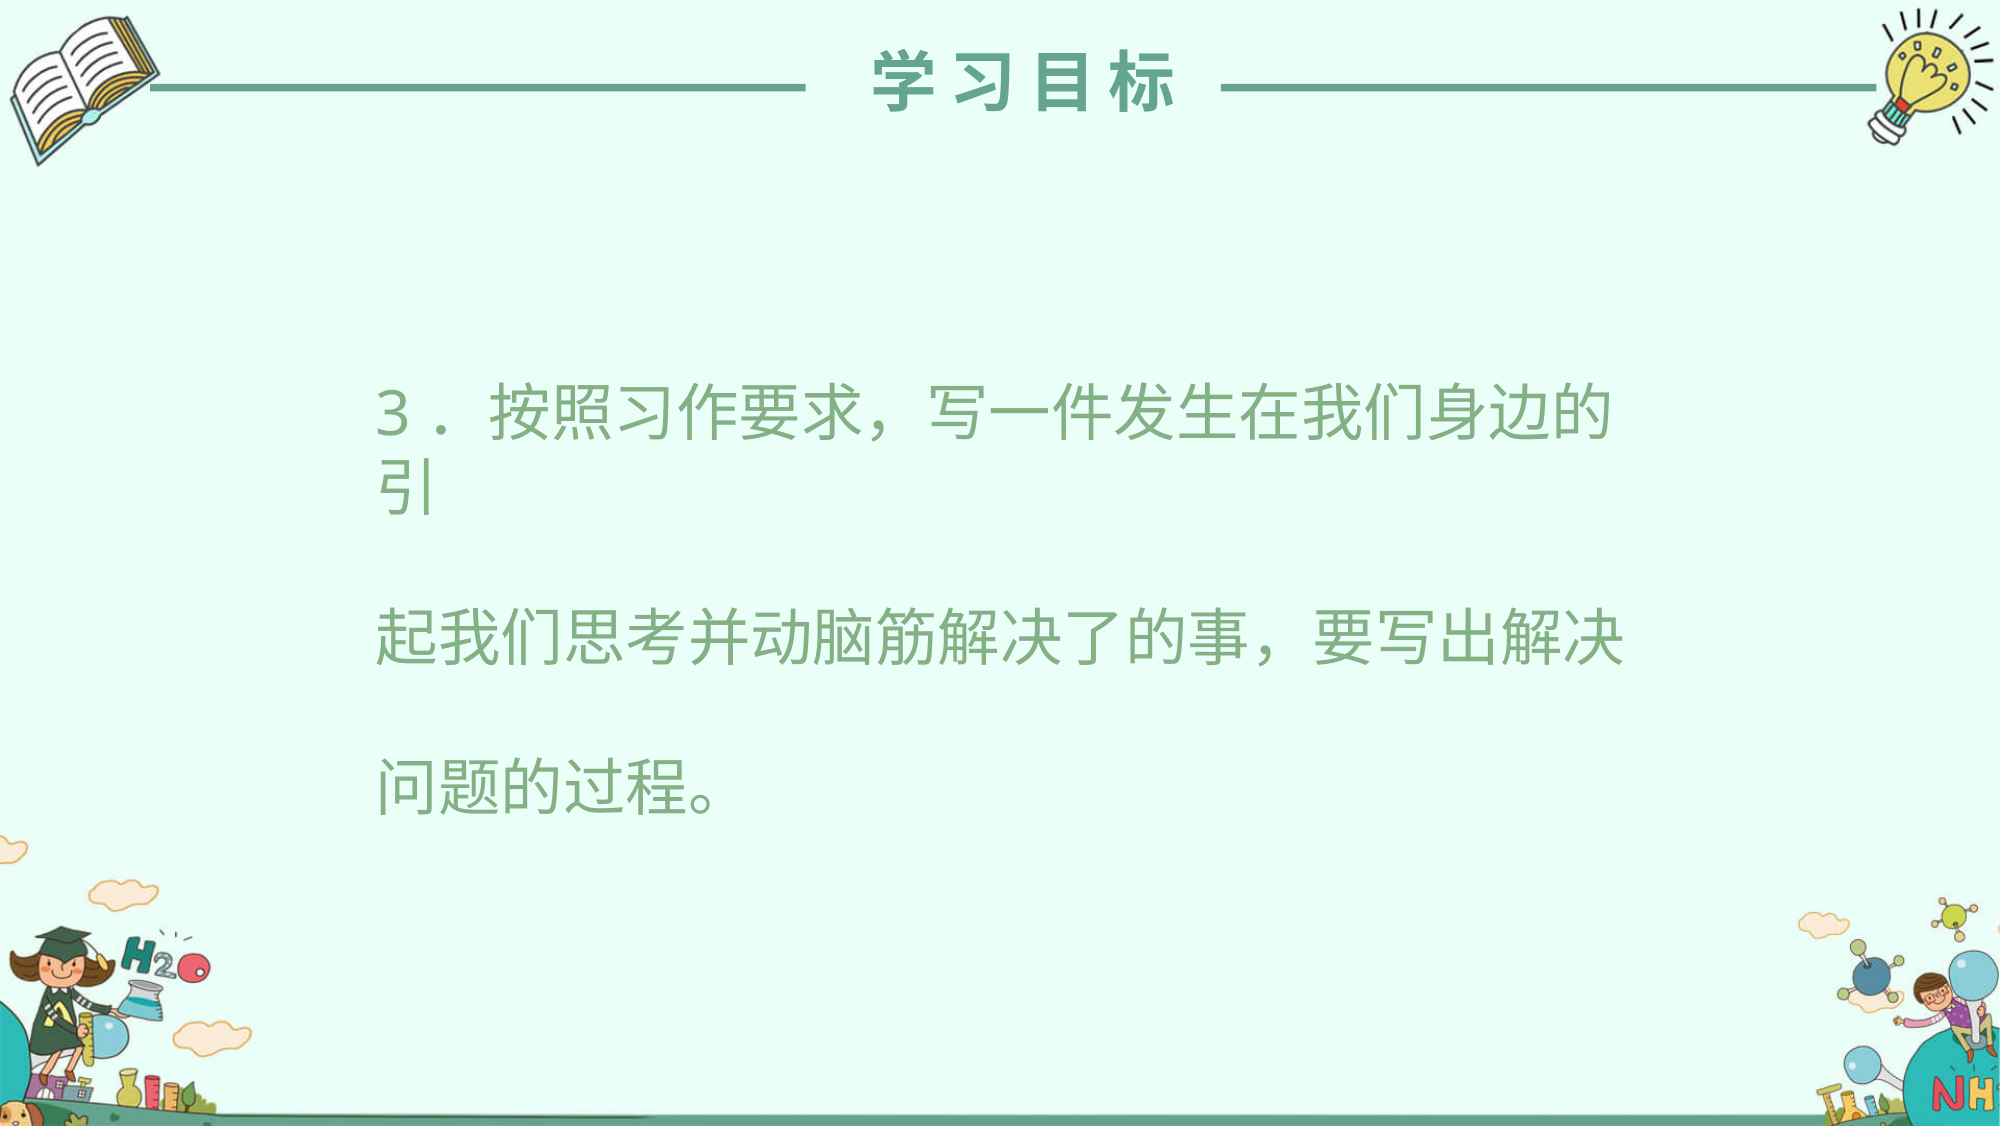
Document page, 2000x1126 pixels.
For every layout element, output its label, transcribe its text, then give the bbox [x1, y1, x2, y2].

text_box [149, 38, 1877, 121]
picture [0, 0, 2000, 1126]
text_box 3．按照习作要求，写一件发生在我们身边的引 起我们思考并动脑筋解决了的事，要写出解决 问题的过程。 [361, 365, 1685, 831]
